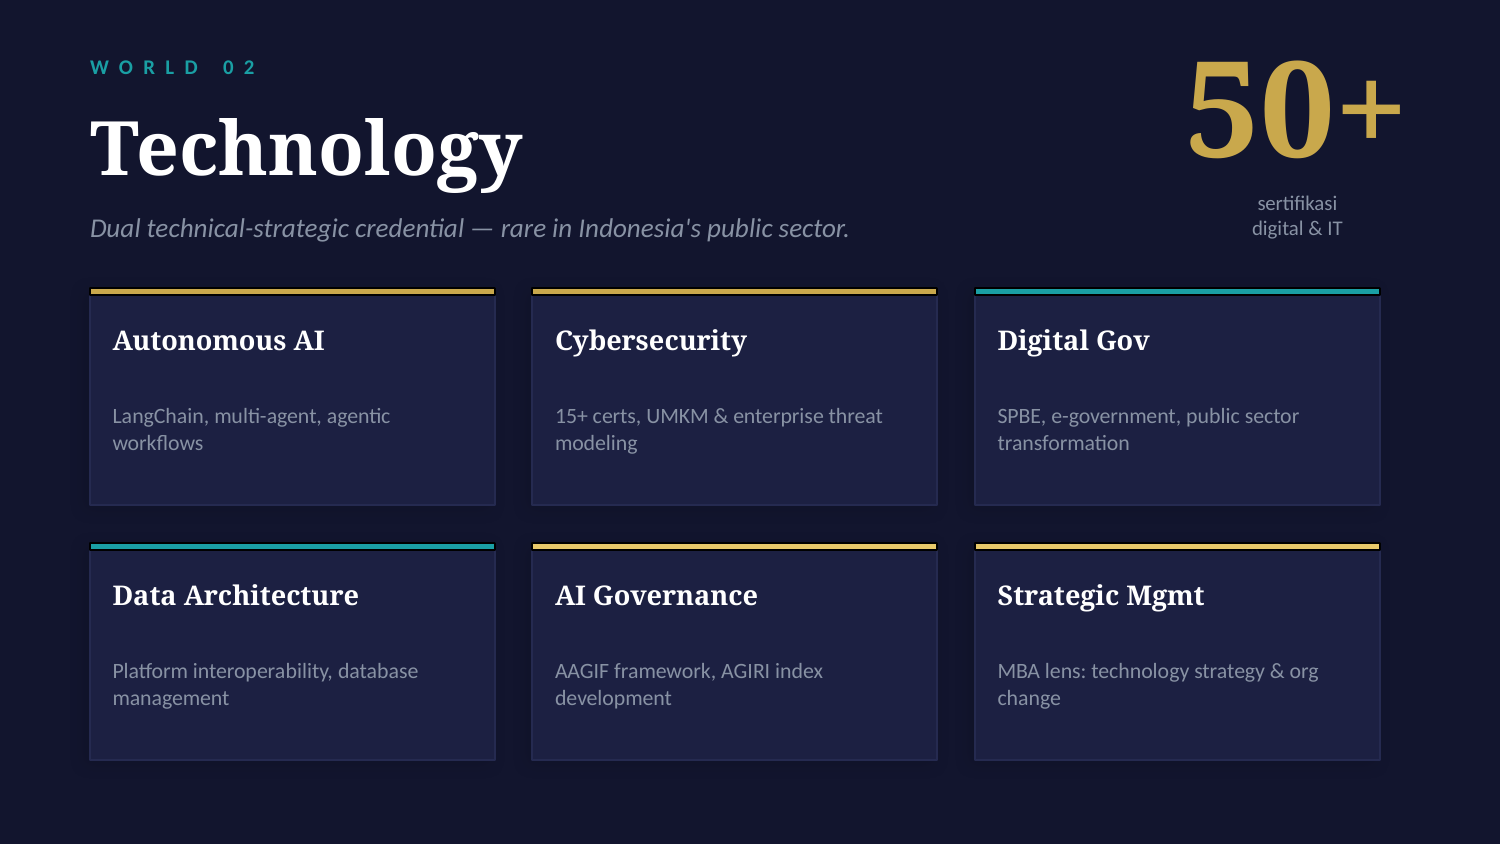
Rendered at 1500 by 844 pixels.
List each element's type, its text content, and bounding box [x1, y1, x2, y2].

text_box [974, 551, 1380, 761]
text_box [974, 296, 1380, 506]
text_box Cybersecurity [554, 310, 915, 368]
text_box Digital Gov [997, 310, 1358, 368]
text_box [89, 288, 495, 296]
text_box AAGIF framework, AGIRI index development [554, 626, 915, 740]
text_box MBA lens: technology strategy & org change [997, 626, 1358, 740]
text_box 50+ [1139, 33, 1455, 176]
text_box [532, 296, 938, 506]
text_box SPBE, e-government, public sector transformation [997, 371, 1358, 485]
text_box [89, 543, 495, 551]
text_box [974, 288, 1380, 296]
text_box sertifikasi digital & IT [1139, 176, 1455, 252]
text_box [89, 296, 495, 506]
text_box Platform interoperability, database management [112, 626, 473, 740]
text_box Data Architecture [112, 565, 473, 623]
text_box WORLD 02 [89, 45, 690, 87]
text_box [532, 551, 938, 761]
text_box 15+ certs, UMKM & enterprise threat modeling [554, 371, 915, 485]
text_box Technology [89, 92, 990, 198]
text_box [532, 543, 938, 551]
text_box Strategic Mgmt [997, 565, 1358, 623]
text_box AI Governance [554, 565, 915, 623]
text_box Dual technical-strategic credential — rare in Indonesia's public sector. [89, 203, 1139, 249]
text_box [974, 543, 1380, 551]
text_box Autonomous AI [112, 310, 473, 368]
text_box [532, 288, 938, 296]
text_box [89, 551, 495, 761]
text_box LangChain, multi-agent, agentic workflows [112, 371, 473, 485]
